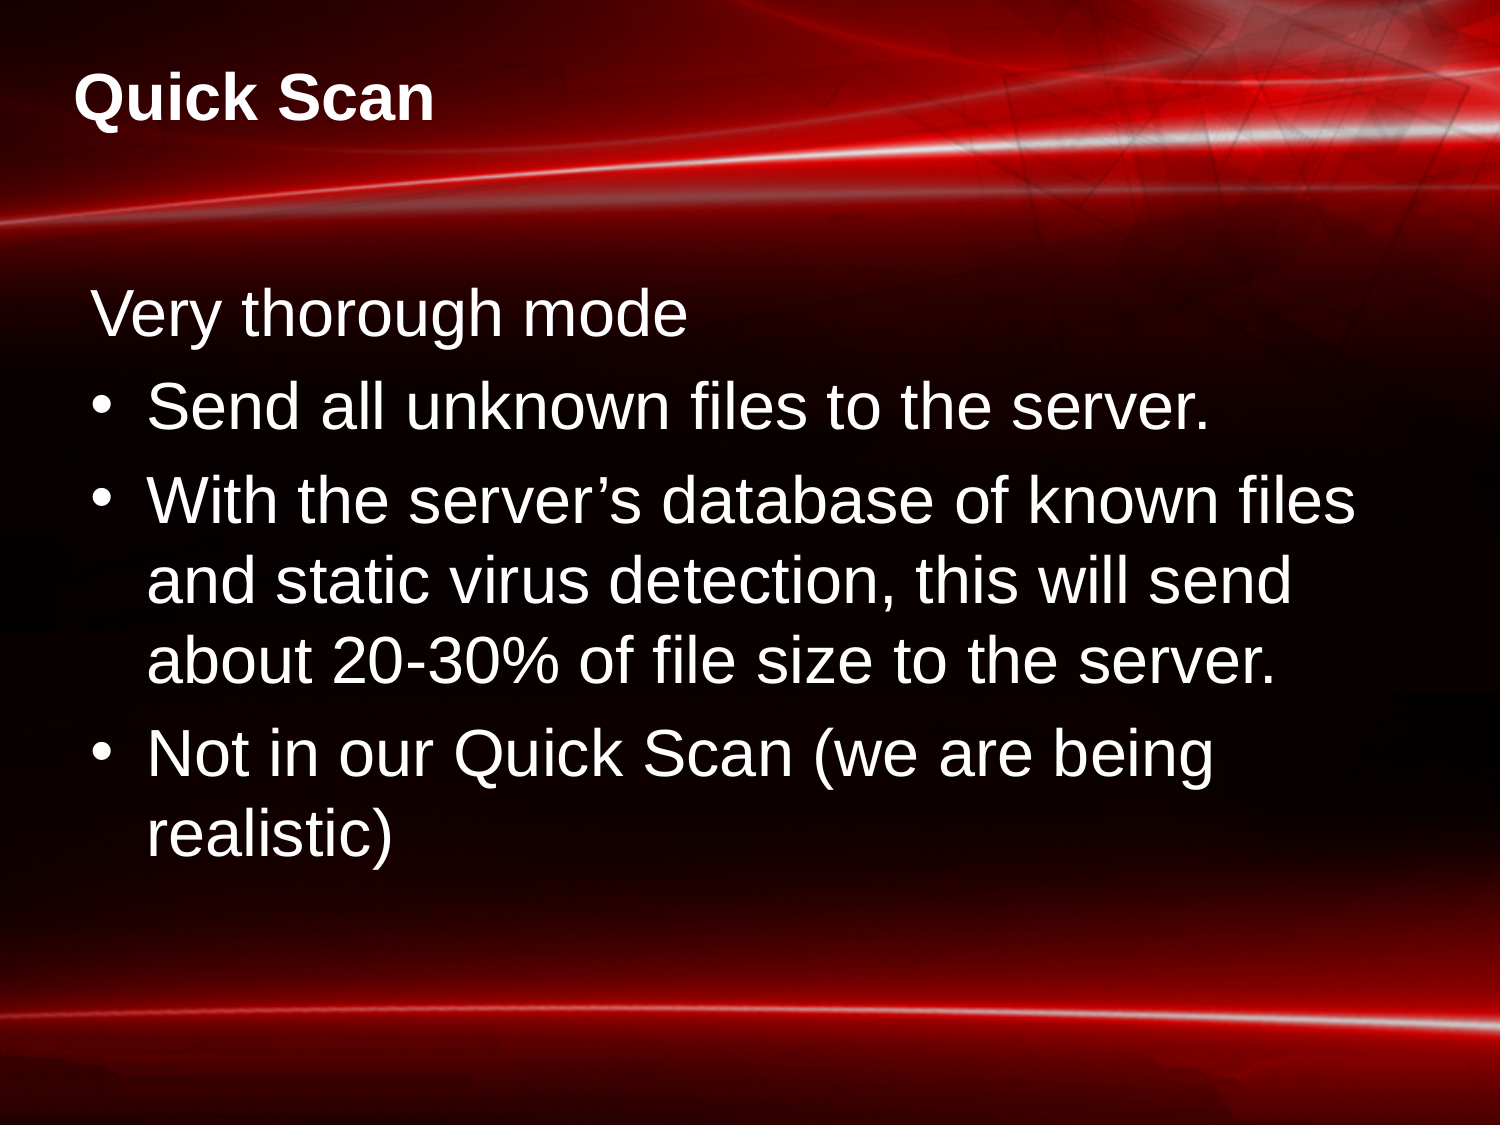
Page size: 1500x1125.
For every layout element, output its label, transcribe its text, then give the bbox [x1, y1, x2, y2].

list Very thorough mode Send all unknown files to the server. With the server’s database of known files and static virus detection, this will send about 20-30% of file size to the server. Not in our Quick Scan (we are being realistic) [74, 262, 1426, 913]
title Quick Scan [58, 0, 1409, 188]
picture [0, 0, 1500, 1125]
